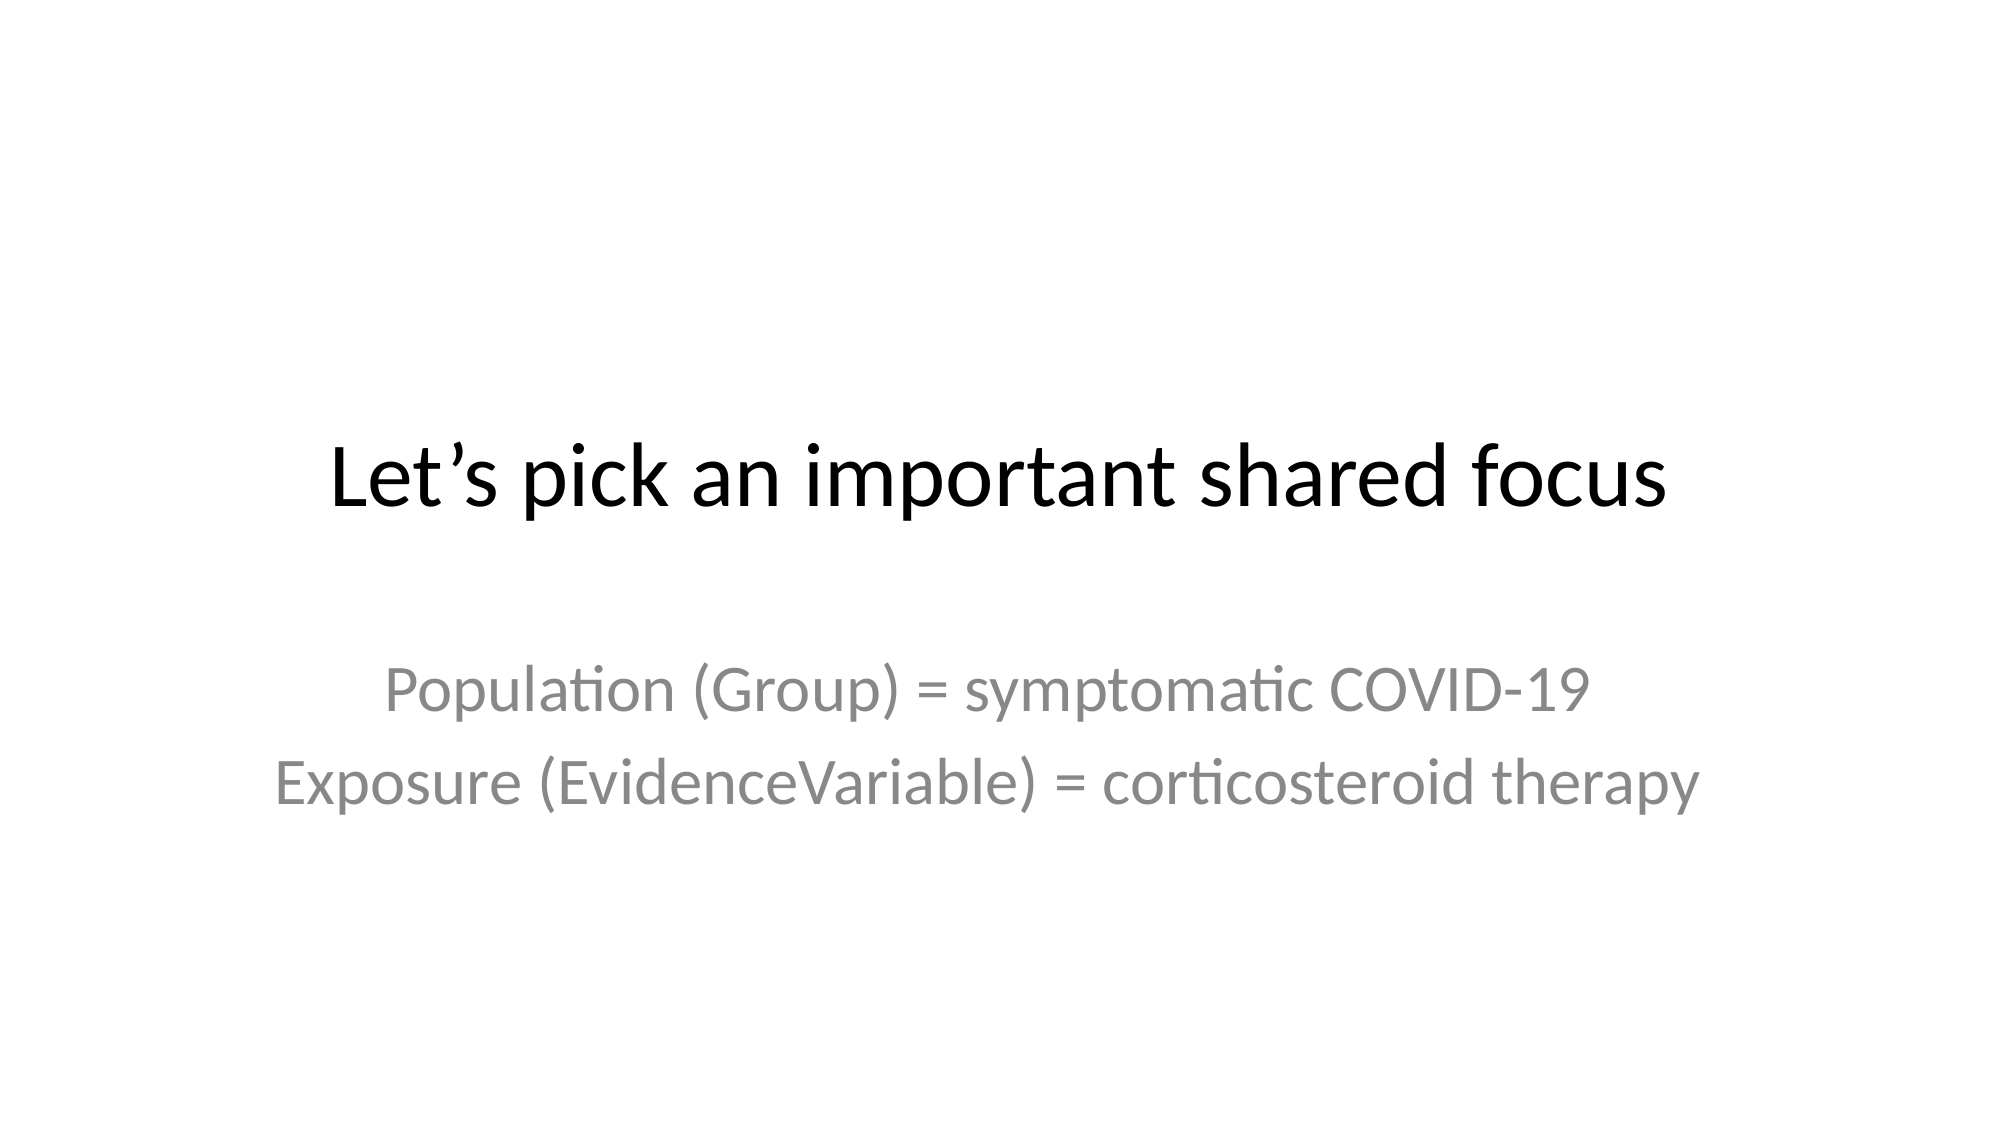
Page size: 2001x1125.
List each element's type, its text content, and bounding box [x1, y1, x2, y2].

subtitle Population (Group) = symptomatic COVID-19 Exposure (EvidenceVariable) = corticosteroid therapy [179, 637, 1794, 925]
title Let’s pick an important shared focus [150, 349, 1850, 591]
